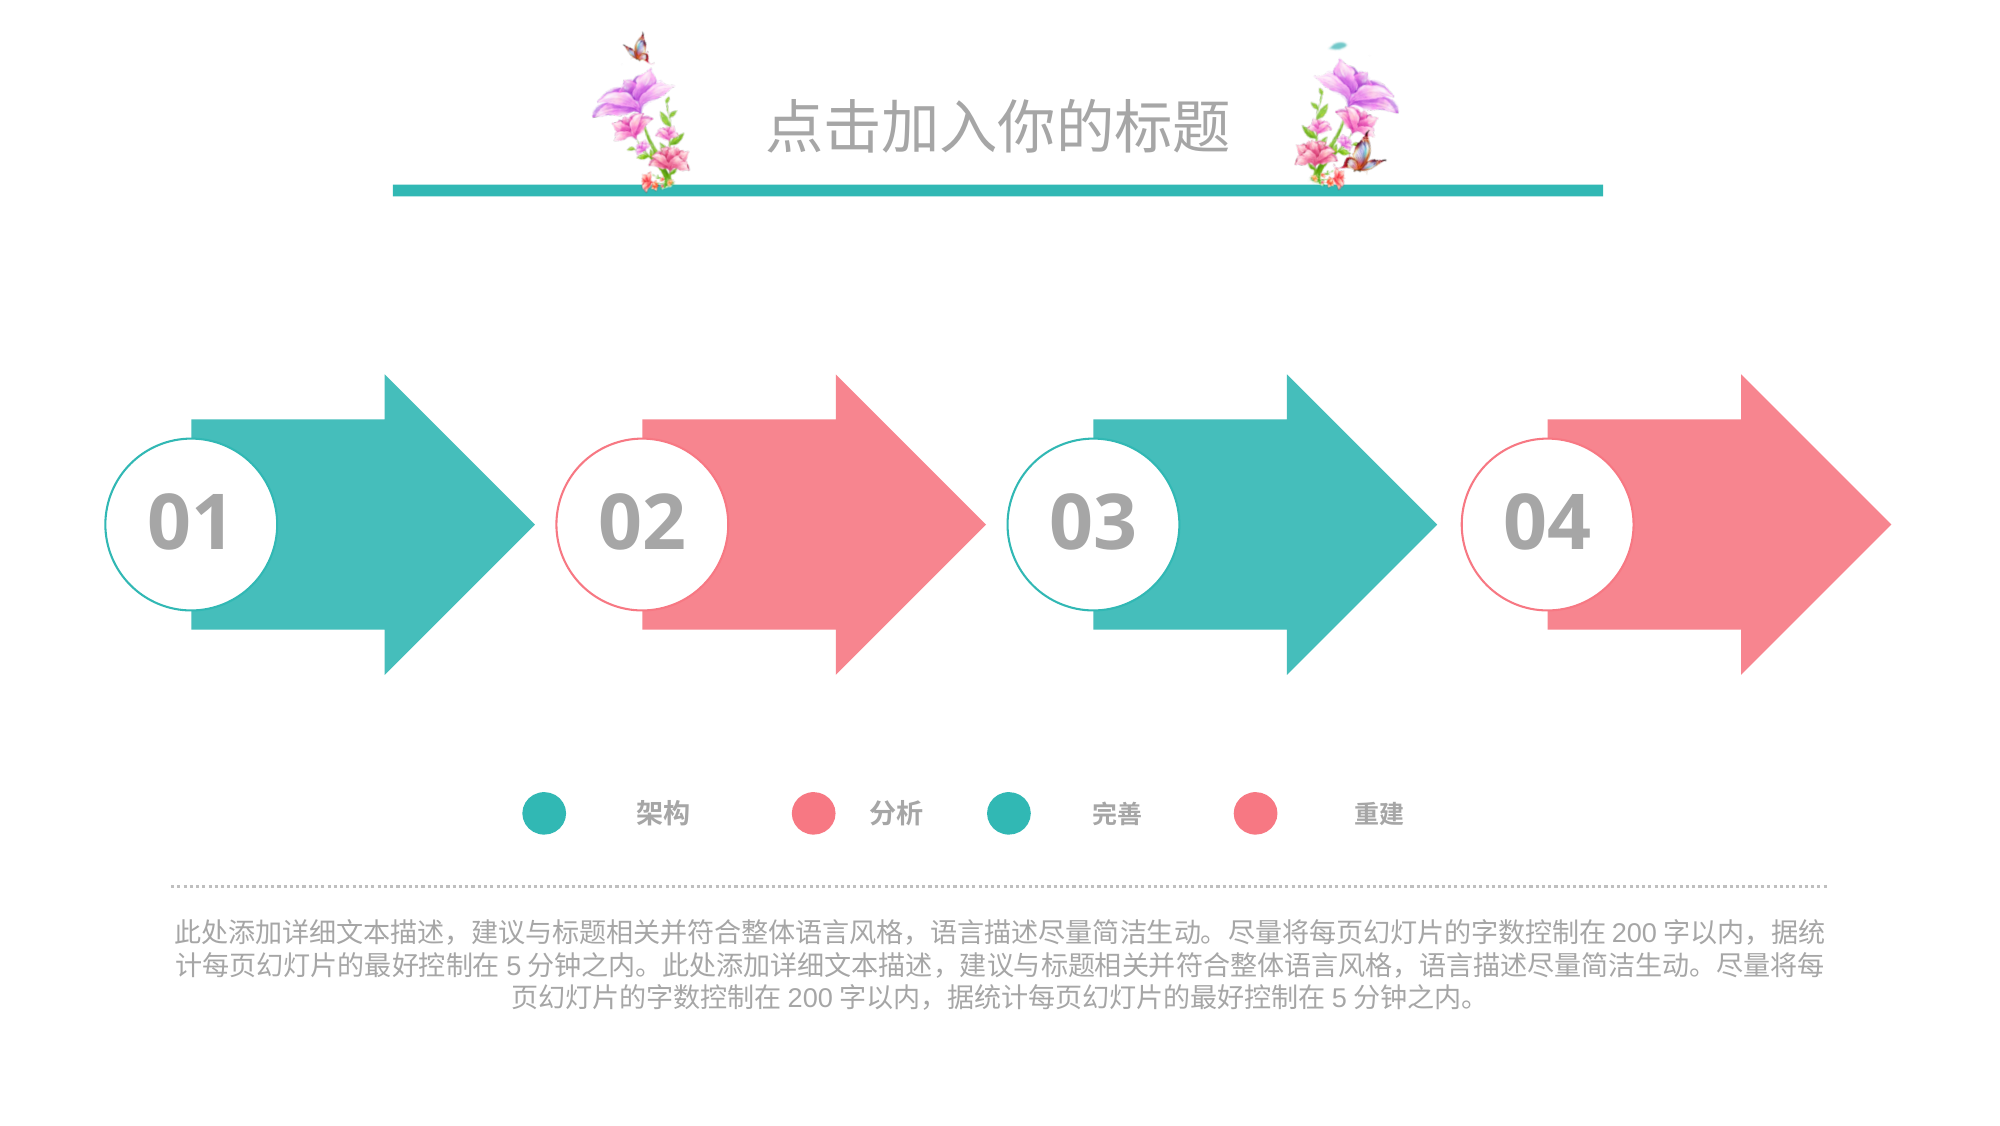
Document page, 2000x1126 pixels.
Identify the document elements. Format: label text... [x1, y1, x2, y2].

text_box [1461, 374, 1892, 675]
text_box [105, 374, 536, 675]
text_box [1007, 374, 1438, 675]
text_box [392, 89, 586, 197]
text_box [522, 792, 1405, 835]
picture [571, 20, 701, 208]
picture [1300, 29, 1417, 208]
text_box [701, 89, 1300, 197]
text_box 此处添加详细文本描述，建议与标题相关并符合整体语言风格，语言描述尽量简洁生动。尽量将每页幻灯片的字数控制在200字以内，据统计每页幻灯片的最好控制在5分钟之内。此处添加详细文本描述，建议与标题相关并符合整体语言风格，语言描述尽量简洁生动。尽量将每页幻灯片的字数控制在200字以内，据统计每页幻灯片的最好控制在5分钟之内。 [169, 915, 1830, 1014]
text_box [556, 374, 987, 675]
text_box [1399, 89, 1604, 197]
